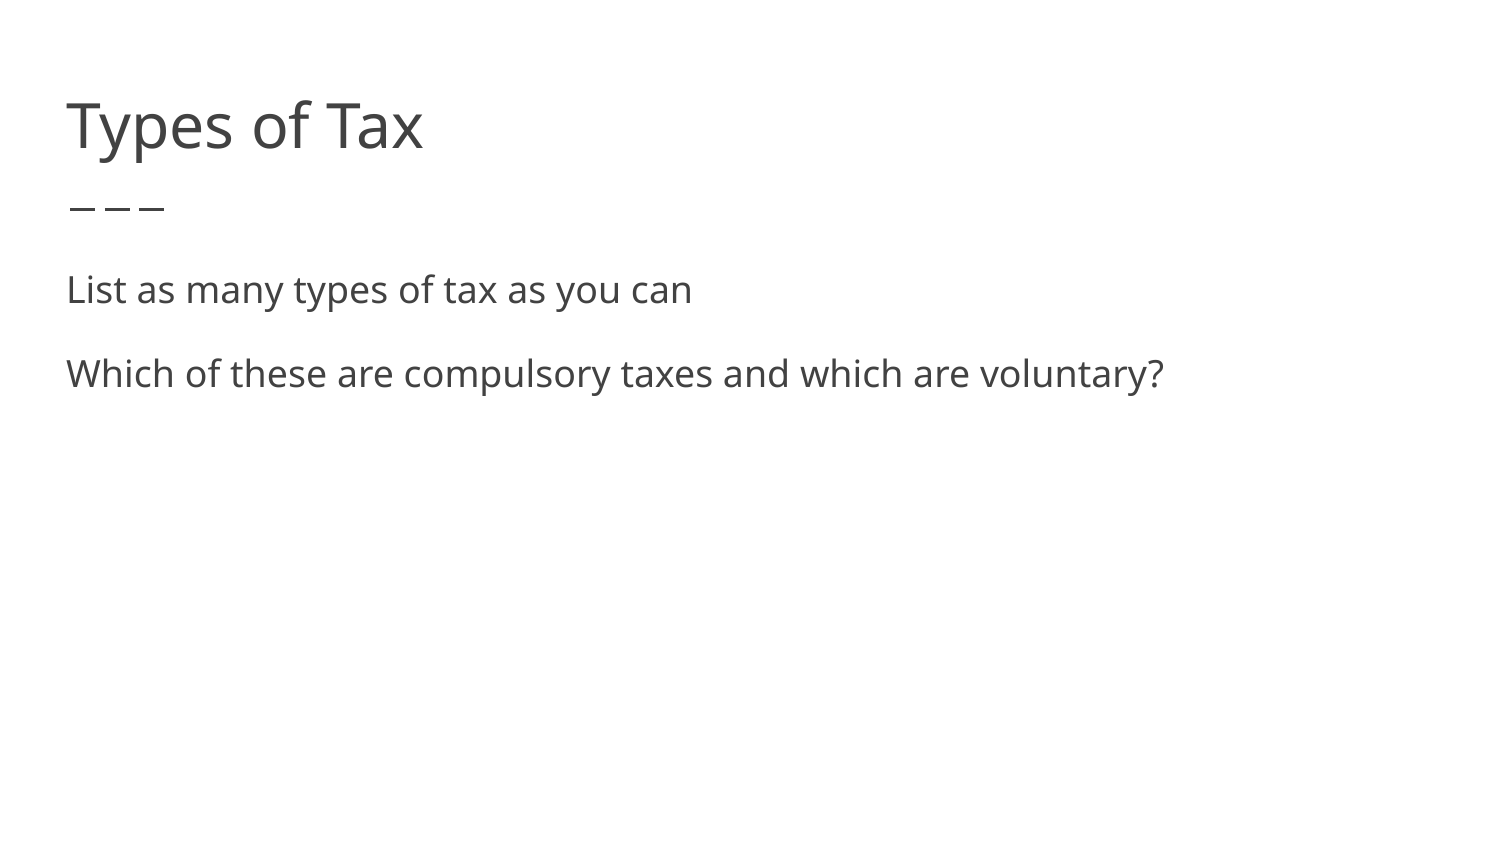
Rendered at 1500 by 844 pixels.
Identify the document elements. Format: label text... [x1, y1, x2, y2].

list List as many types of tax as you can Which of these are compulsory taxes and which are voluntary? [51, 240, 1449, 750]
title Types of Tax [51, 61, 1449, 182]
